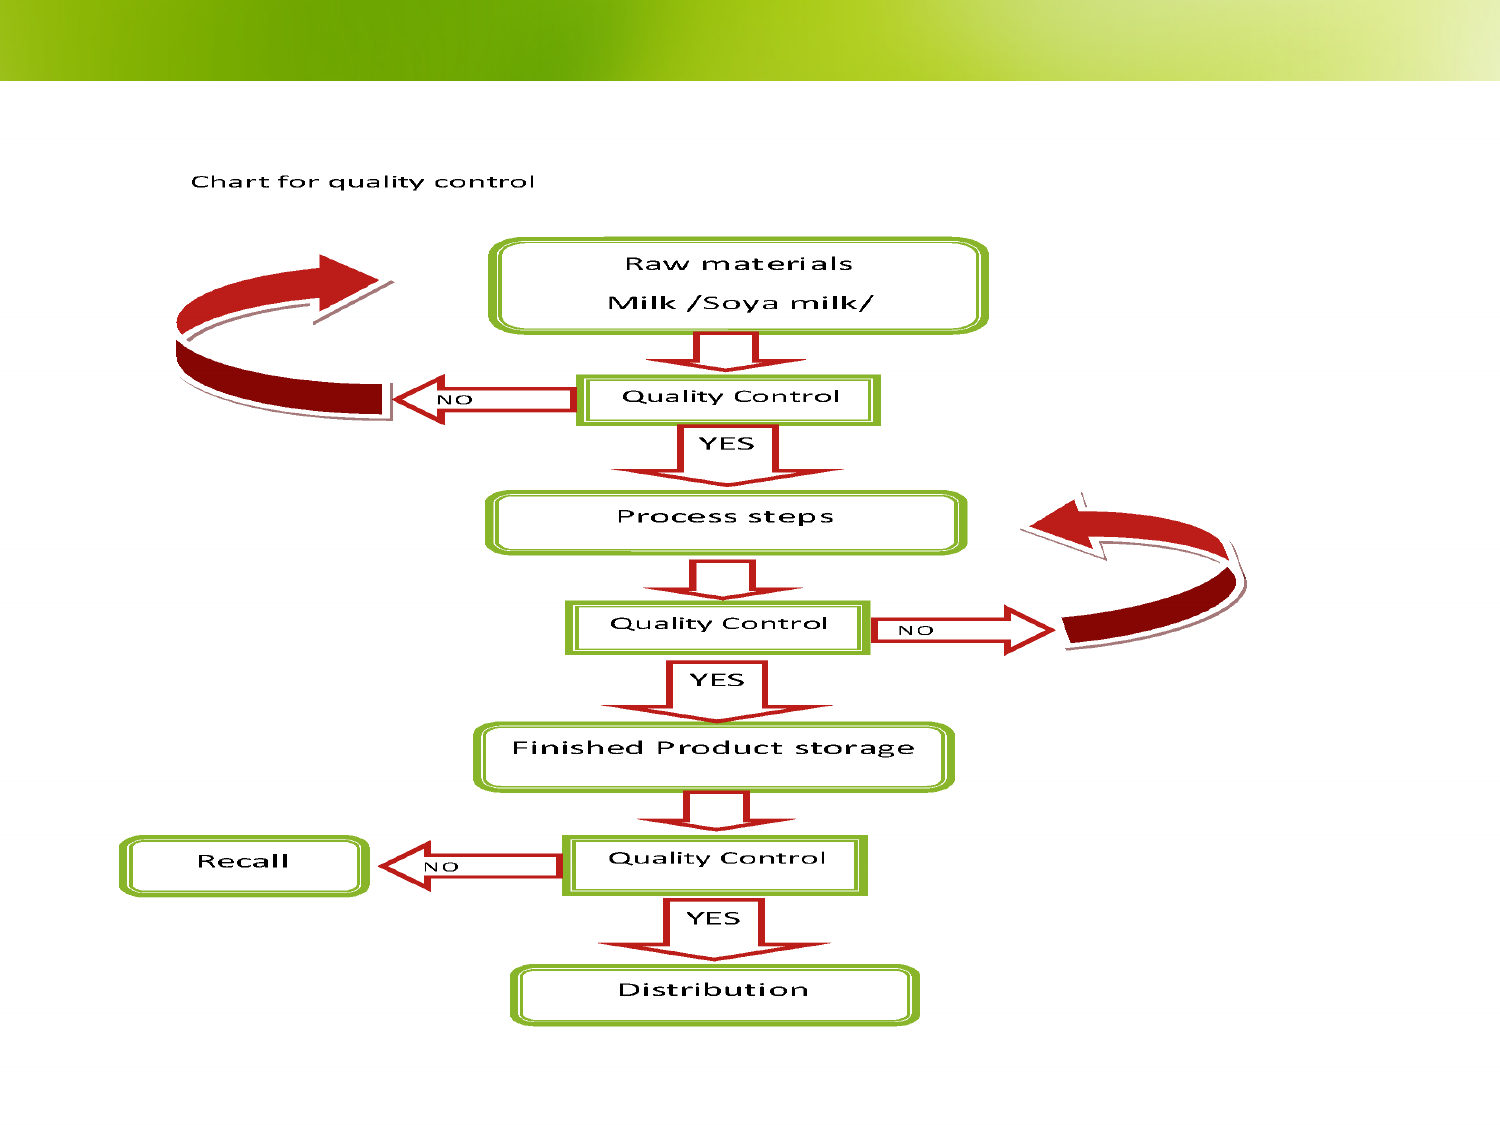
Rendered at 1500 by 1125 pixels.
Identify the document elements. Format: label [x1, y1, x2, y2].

list [0, 81, 1500, 1125]
picture [0, 0, 1500, 81]
